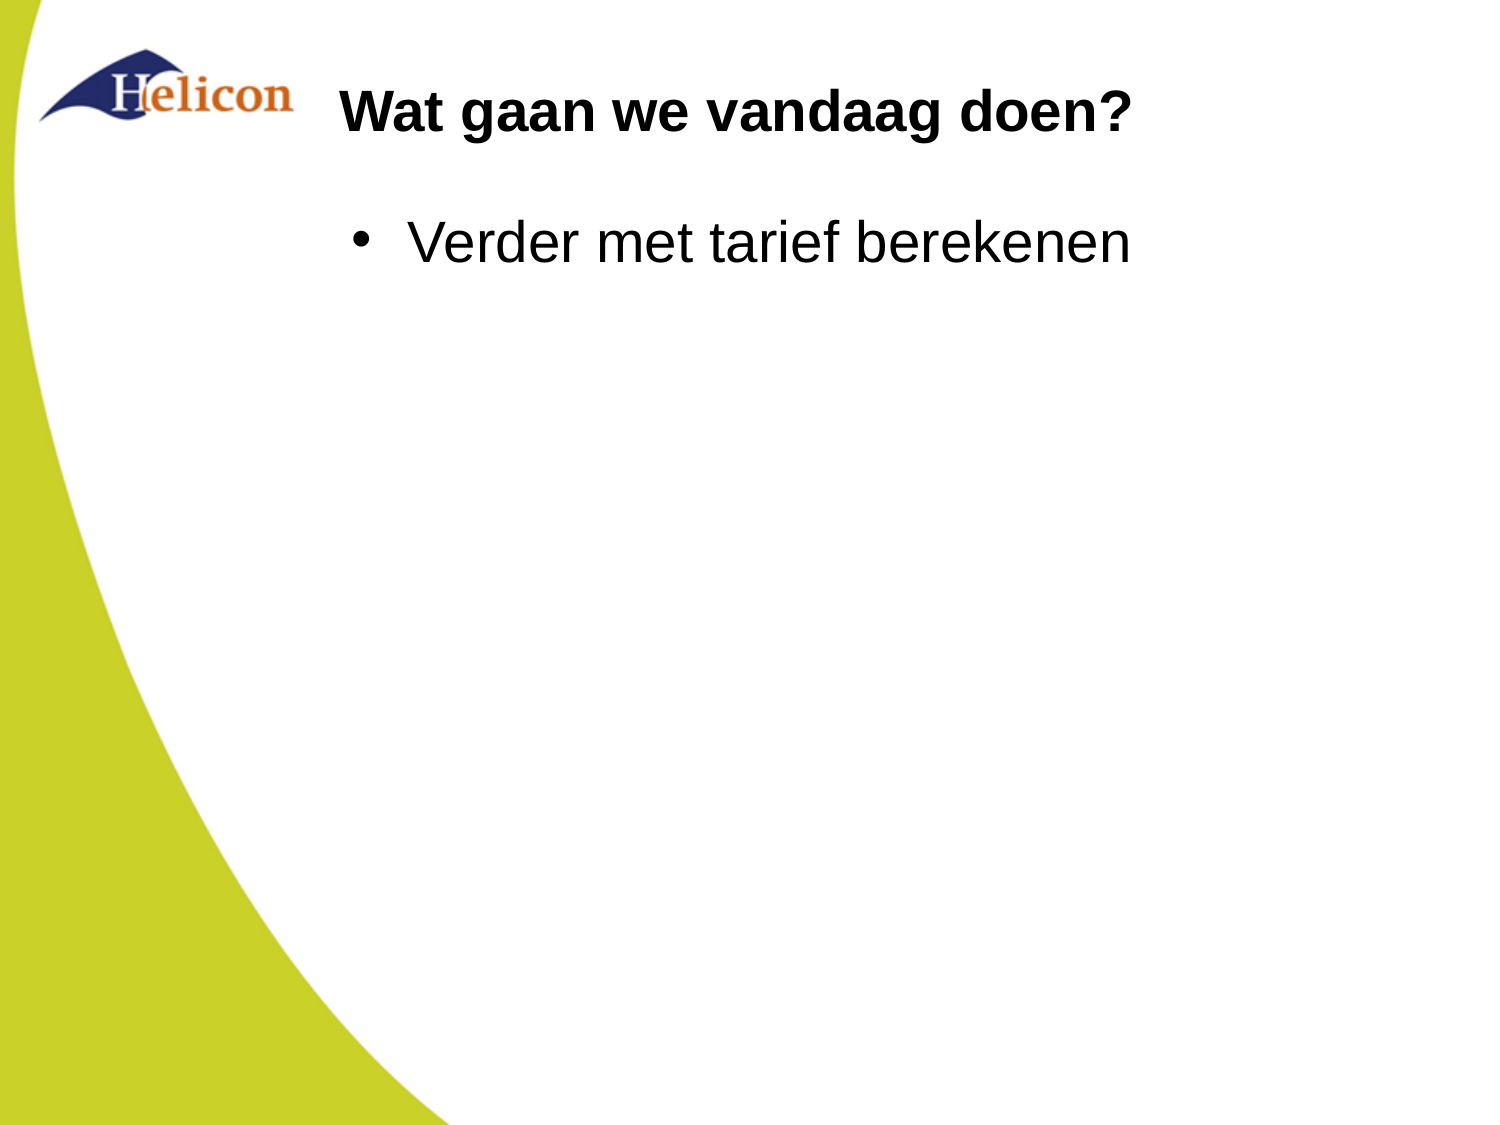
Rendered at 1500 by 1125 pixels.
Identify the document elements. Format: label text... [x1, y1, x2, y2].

title Wat gaan we vandaag doen? [324, 54, 1415, 161]
list Verder met tarief berekenen [336, 196, 1425, 1005]
picture [0, 0, 1500, 1125]
